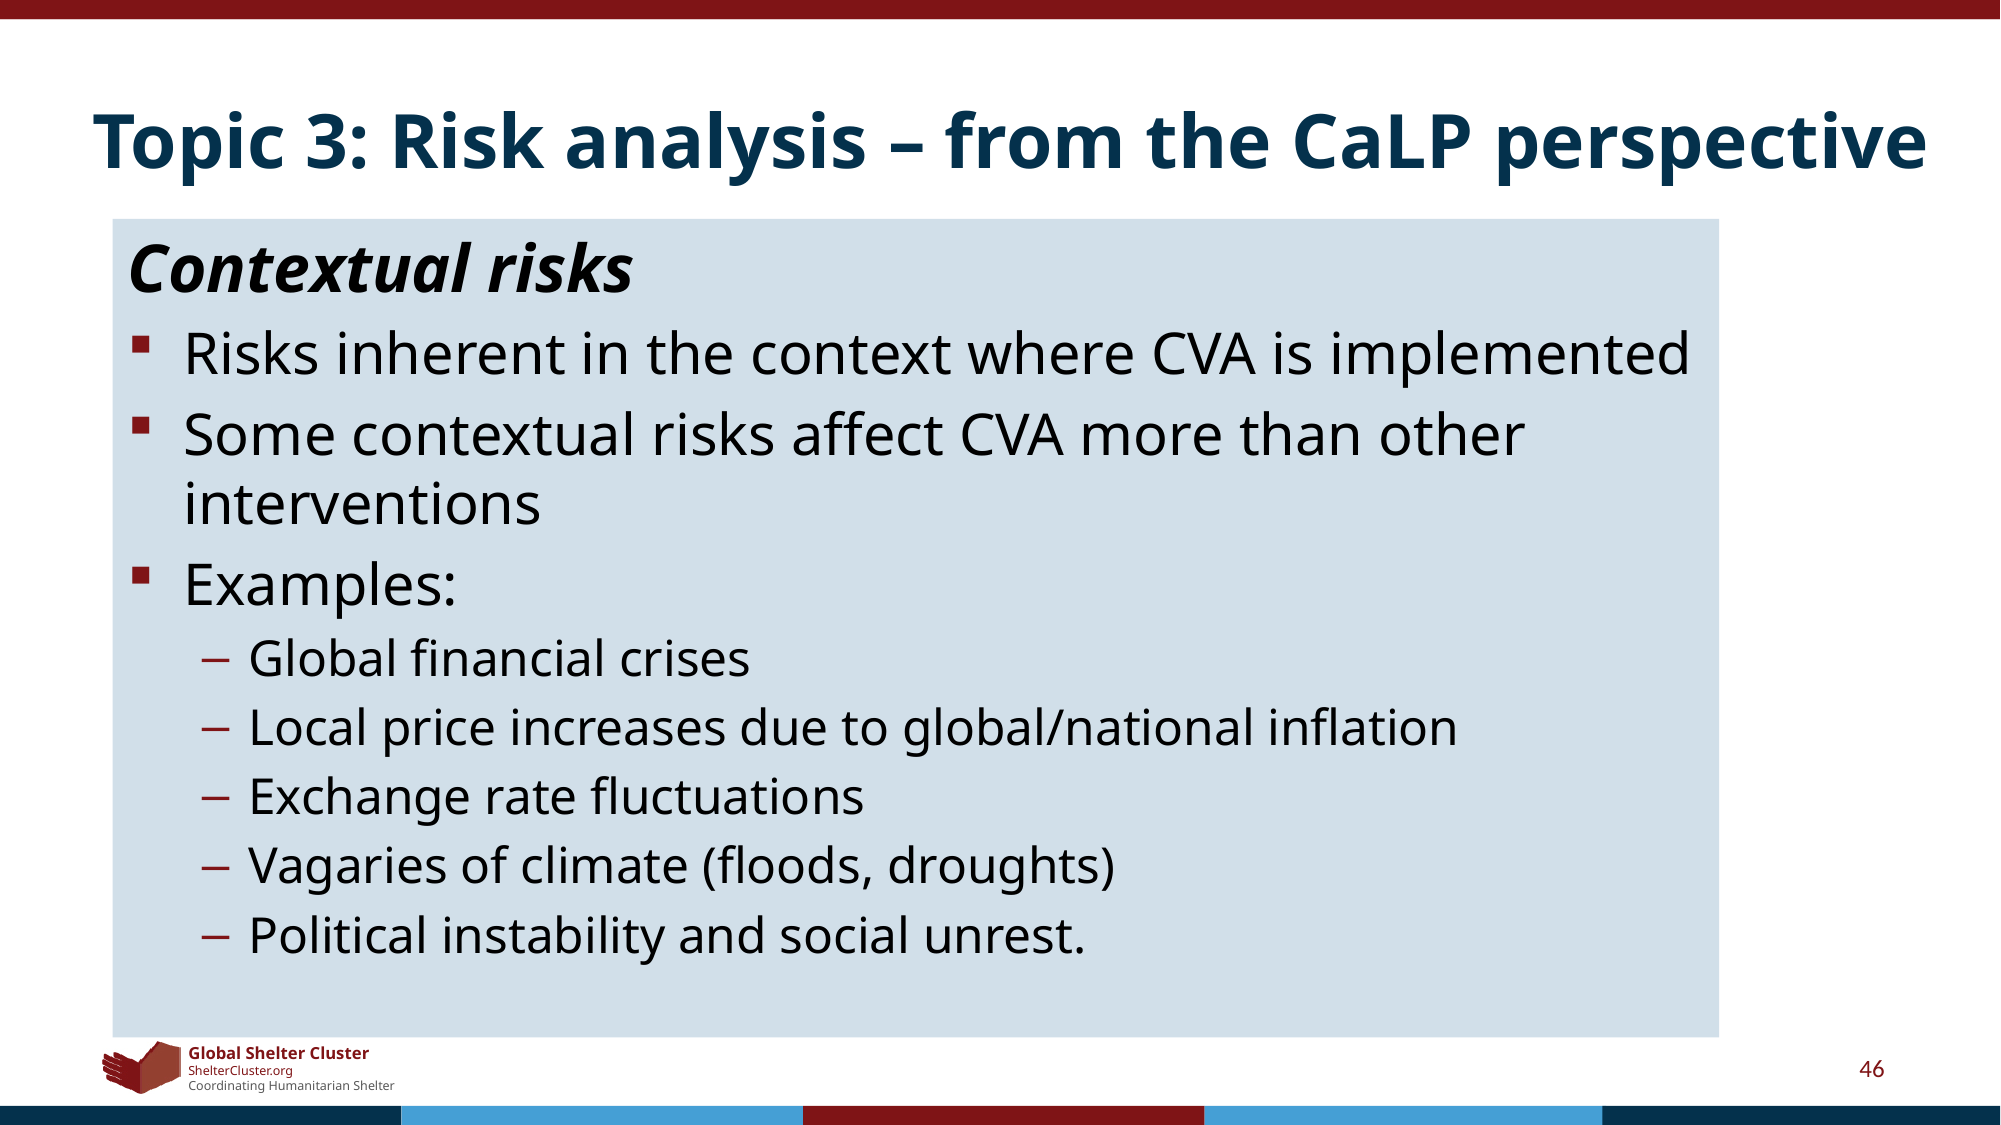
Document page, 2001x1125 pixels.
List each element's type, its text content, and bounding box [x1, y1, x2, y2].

list Contextual risks Risks inherent in the context where CVA is implemented Some contextual risks affect CVA more than other interventions Examples: Global financial crises Local price increases due to global/national inflation Exchange rate fluctuations Vagaries of climate (floods, droughts) Political instability and social unrest. [112, 218, 1720, 1038]
picture [102, 1041, 181, 1094]
title Topic 3: Risk analysis – from the CaLP perspective [37, 45, 1986, 233]
slide_number 46 [1433, 1037, 1900, 1098]
